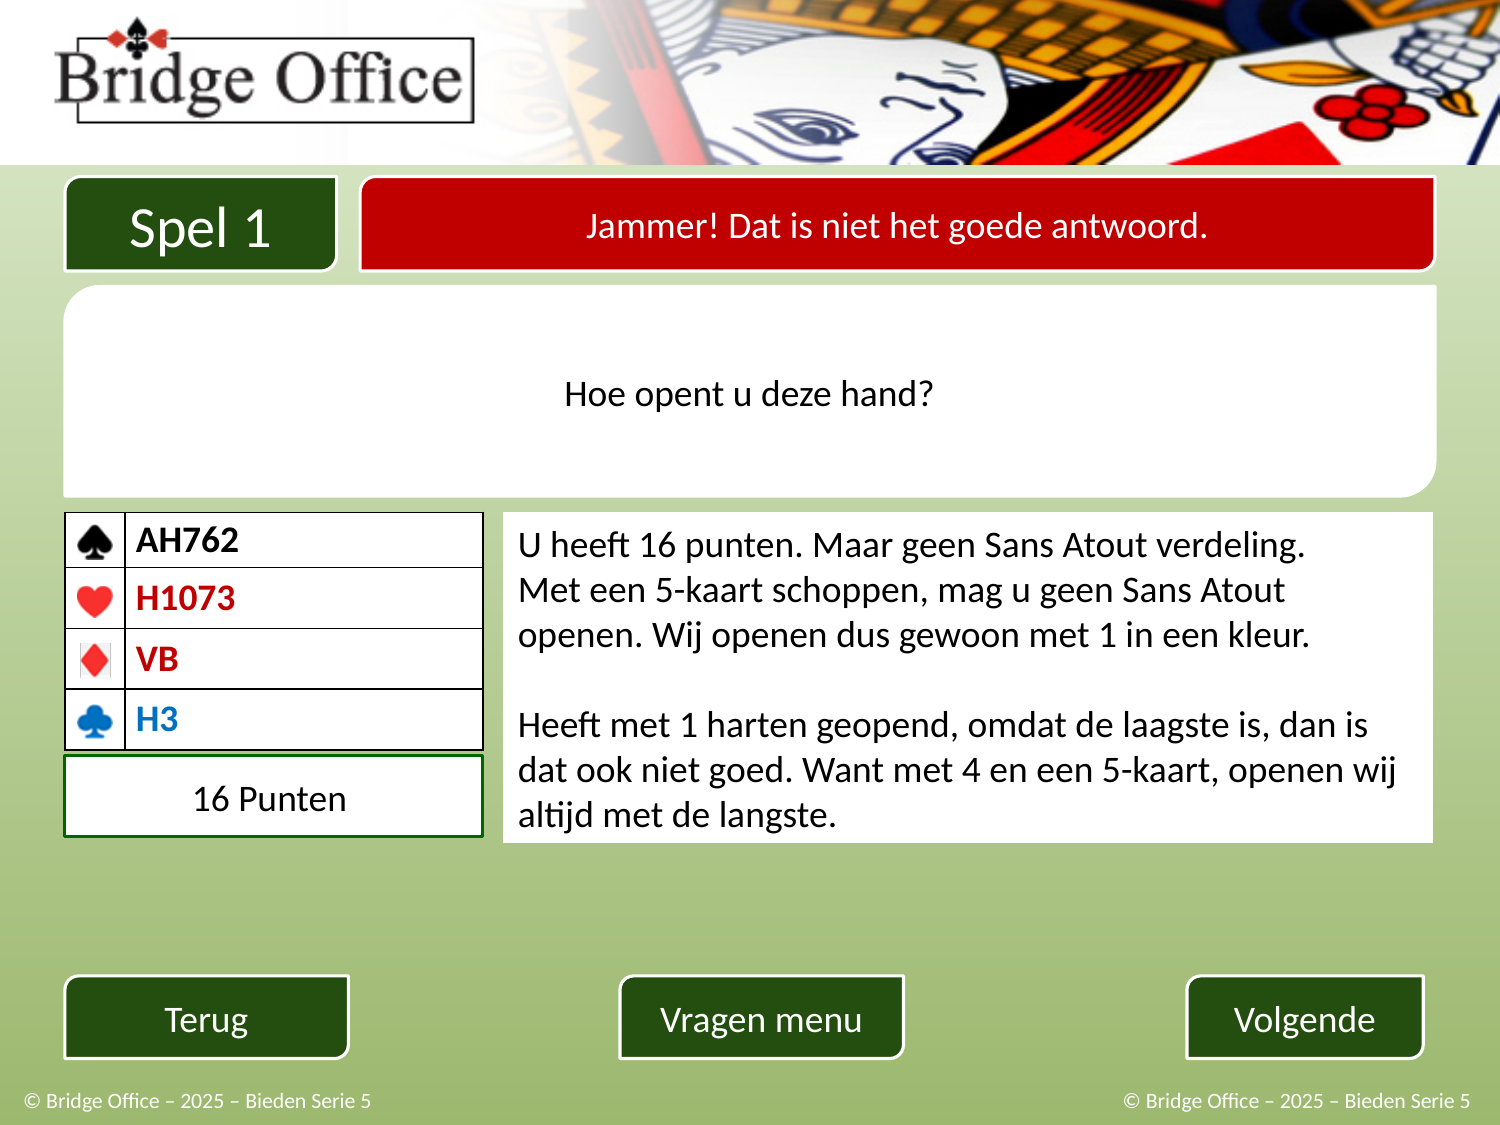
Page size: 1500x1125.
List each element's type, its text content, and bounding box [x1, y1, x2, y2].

table_header AH762 [126, 513, 482, 567]
text_box Jammer! Dat is niet het goede antwoord. [358, 179, 1437, 273]
table_cell H1073 [126, 568, 482, 628]
picture [77, 703, 113, 740]
picture [77, 585, 113, 618]
table_cell VB [126, 629, 482, 688]
table_cell [66, 690, 124, 749]
text_box Spel 1 [63, 179, 339, 273]
picture [0, 0, 1500, 166]
text_box © Bridge Office – 2025 – Bieden Serie 5 [8, 1079, 393, 1121]
table_cell H3 [126, 690, 482, 749]
text_box U heeft 16 punten. Maar geen Sans Atout verdeling. Met een 5-kaart schoppen, mag u geen Sans Atout openen. Wij openen dus gewoon met 1 in een kleur. Heeft met 1 harten geopend, omdat de laagste is, dan is dat ook niet goed. Want met 4 en een 5-kaart, openen wij altijd met de langste. [503, 512, 1433, 843]
table_header [66, 513, 124, 567]
picture [77, 524, 113, 561]
table_cell [66, 568, 124, 628]
picture [77, 643, 113, 679]
text_box Vragen menu [618, 974, 906, 1061]
text_box 16 Punten [63, 754, 484, 838]
text_box Volgende [1185, 974, 1425, 1061]
table_cell [66, 629, 124, 688]
text_box Terug [63, 974, 350, 1061]
text_box Hoe opent u deze hand? [63, 284, 1437, 498]
text_box © Bridge Office – 2025 – Bieden Serie 5 [1107, 1079, 1500, 1121]
